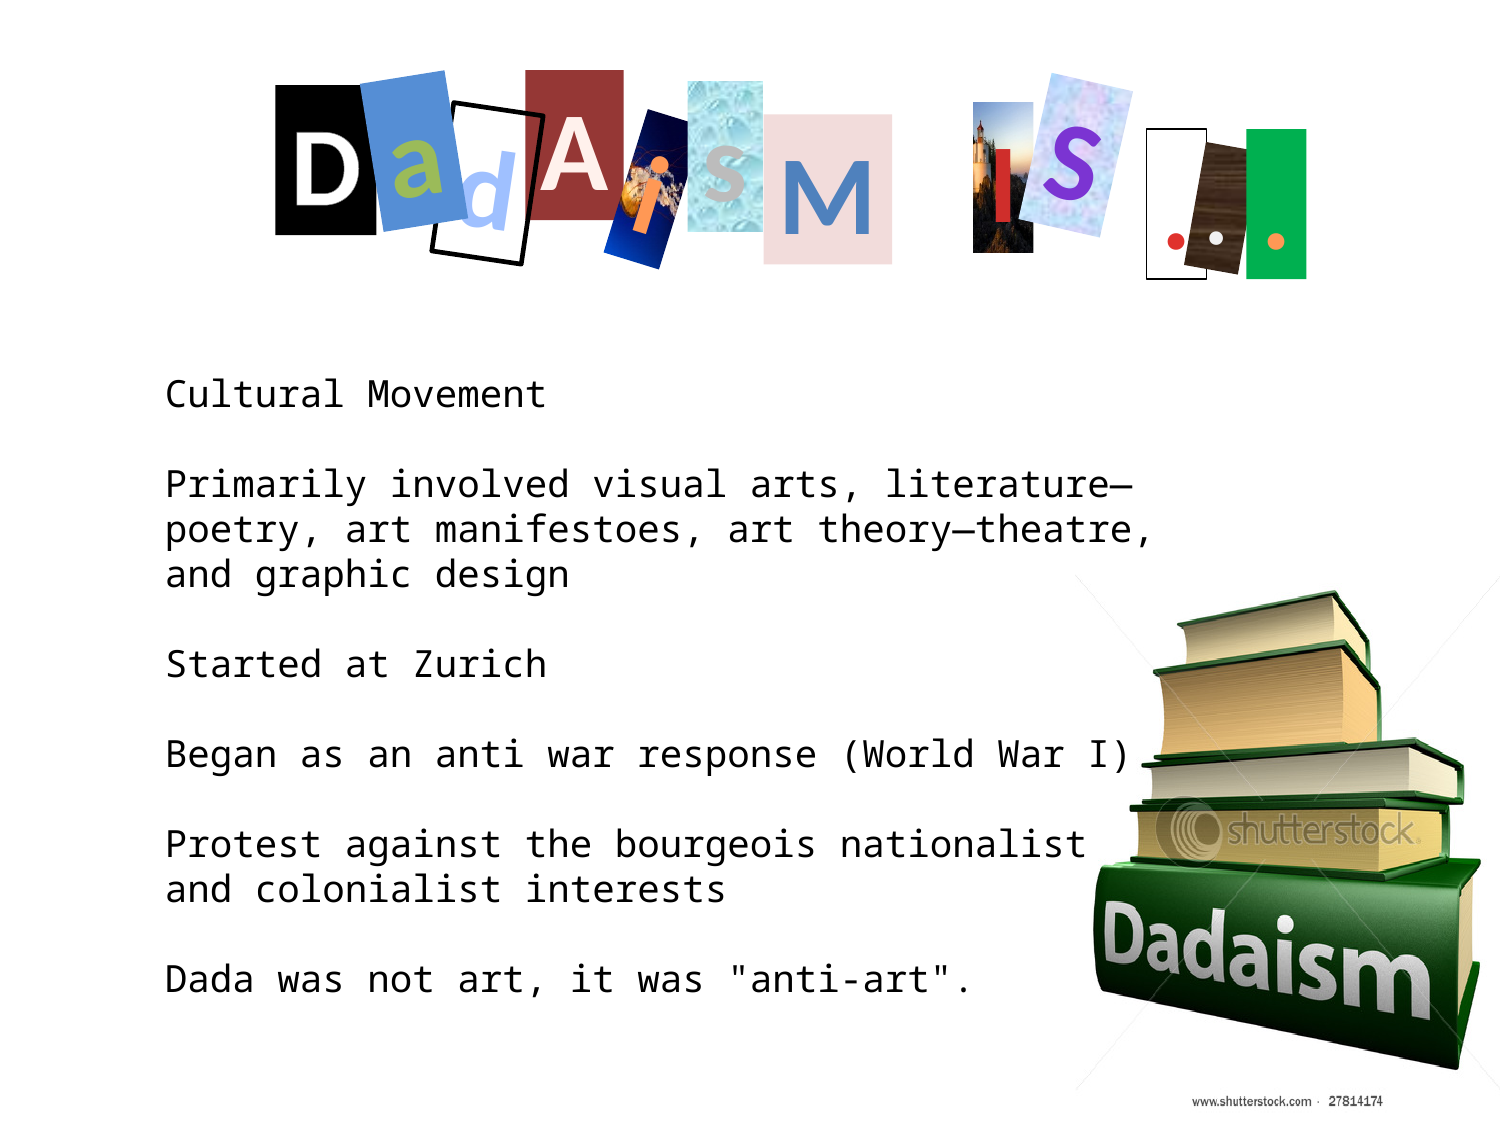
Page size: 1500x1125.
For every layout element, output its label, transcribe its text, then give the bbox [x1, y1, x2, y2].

text_box D [275, 85, 377, 236]
text_box d [431, 102, 544, 265]
text_box m [763, 114, 893, 265]
text_box i [603, 109, 687, 270]
text_box . [1146, 129, 1207, 280]
text_box . [1246, 129, 1307, 280]
text_box s [687, 81, 763, 232]
text_box . [1183, 141, 1246, 275]
text_box a [359, 70, 469, 232]
text_box A [525, 70, 624, 221]
text_box s [1018, 72, 1134, 238]
picture [1075, 574, 1500, 1113]
text_box I [973, 102, 1034, 253]
text_box Cultural Movement Primarily involved visual arts, literature—poetry, art manifestoes, art theory—theatre, and graphic design Started at Zurich Began as an anti war response (World War I) Protest against the bourgeois nationalist and colonialist interests Dada was not art, it was "anti-art". [149, 362, 1177, 1053]
